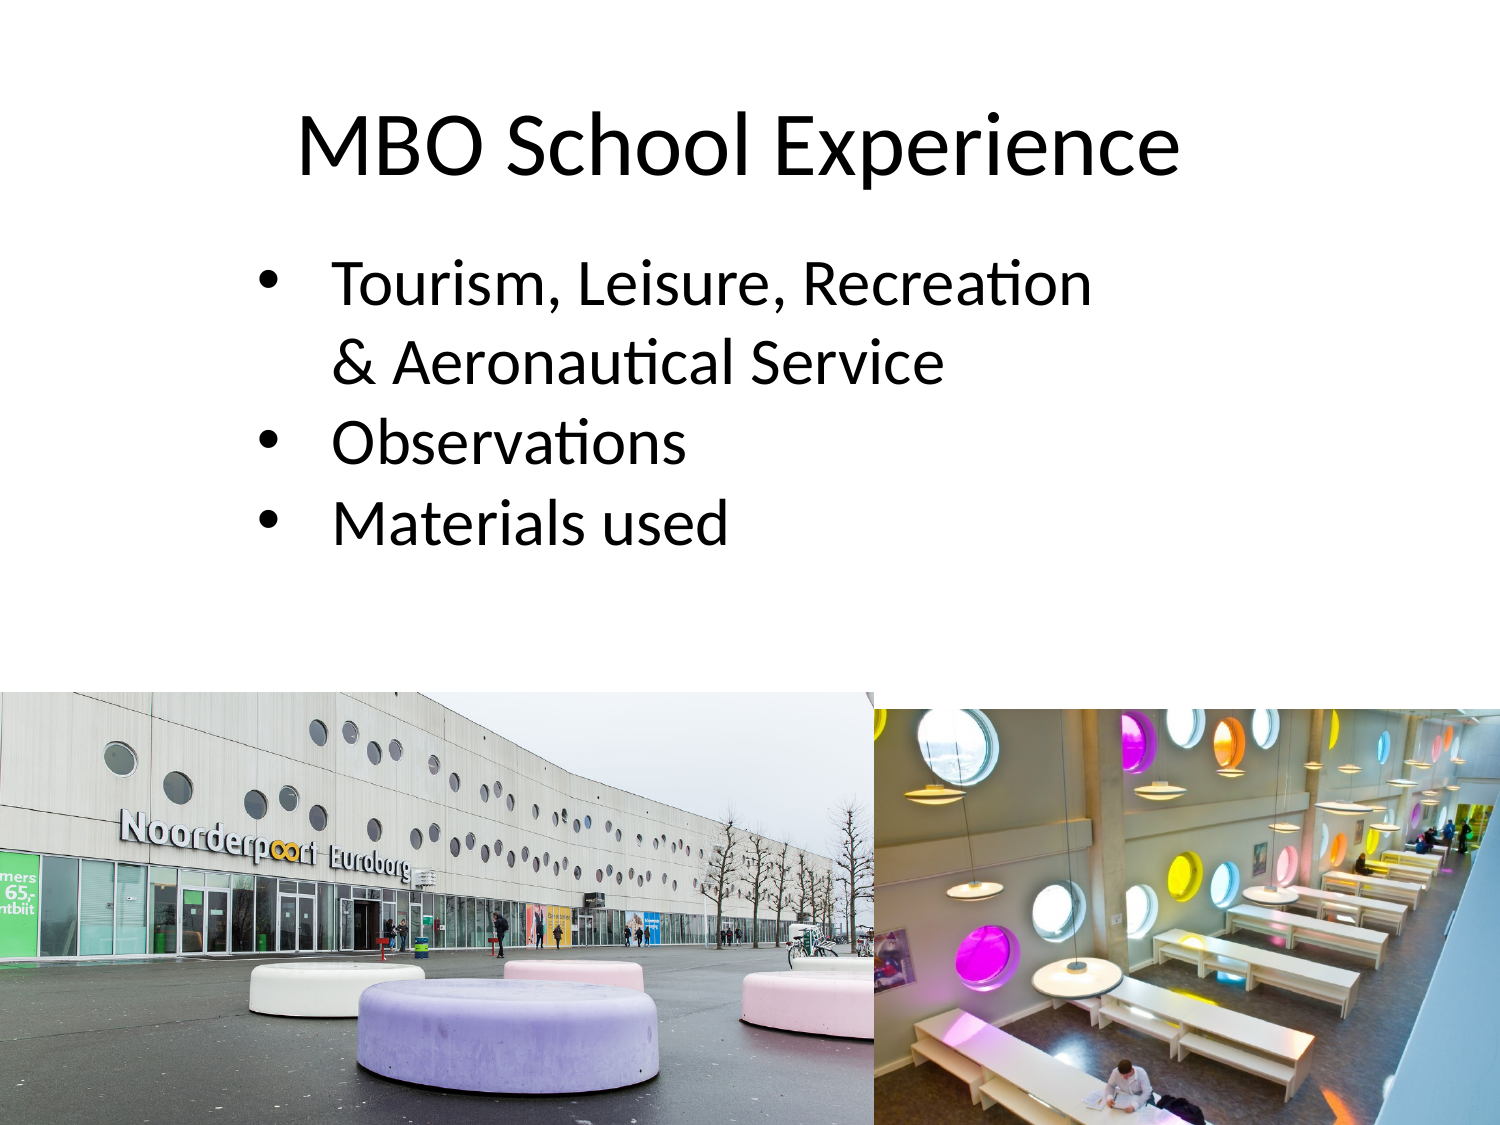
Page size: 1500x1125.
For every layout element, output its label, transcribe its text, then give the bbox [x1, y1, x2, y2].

text_box Tourism, Leisure, Recreation & Aeronautical Service Observations Materials used [242, 230, 1164, 646]
title MBO School Experience [75, 45, 1425, 233]
picture [0, 692, 1500, 1125]
